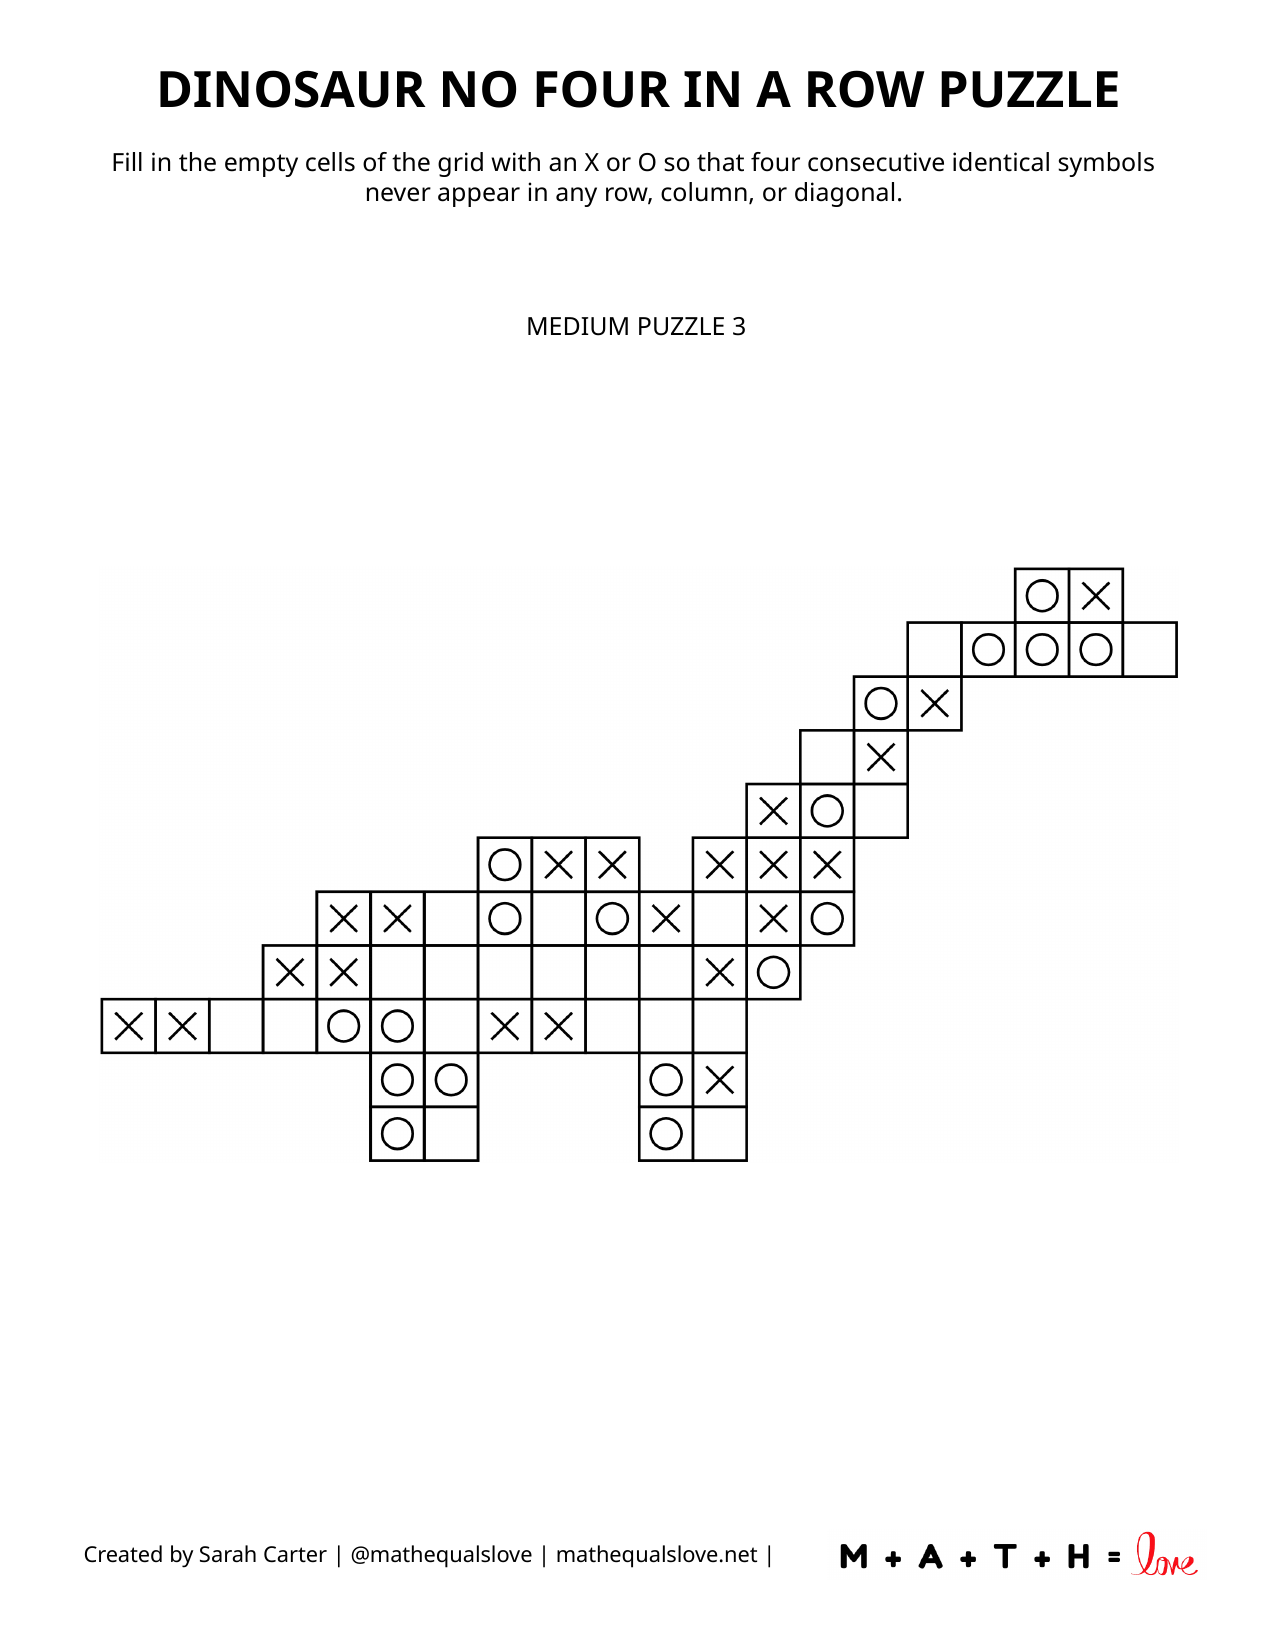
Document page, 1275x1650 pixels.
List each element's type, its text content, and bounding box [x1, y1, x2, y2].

text_box Created by Sarah Carter | @mathequalslove | mathequalslove.net | [68, 1533, 826, 1575]
text_box DINOSAUR NO FOUR IN A ROW PUZZLE [66, 49, 1211, 125]
picture [826, 1528, 1207, 1580]
text_box MEDIUM PUZZLE 3 [158, 310, 1115, 362]
picture [99, 566, 1180, 1163]
text_box Fill in the empty cells of the grid with an X or O so that four consecutive identical symbols never appear in any row, column, or diagonal. [0, 139, 1275, 215]
